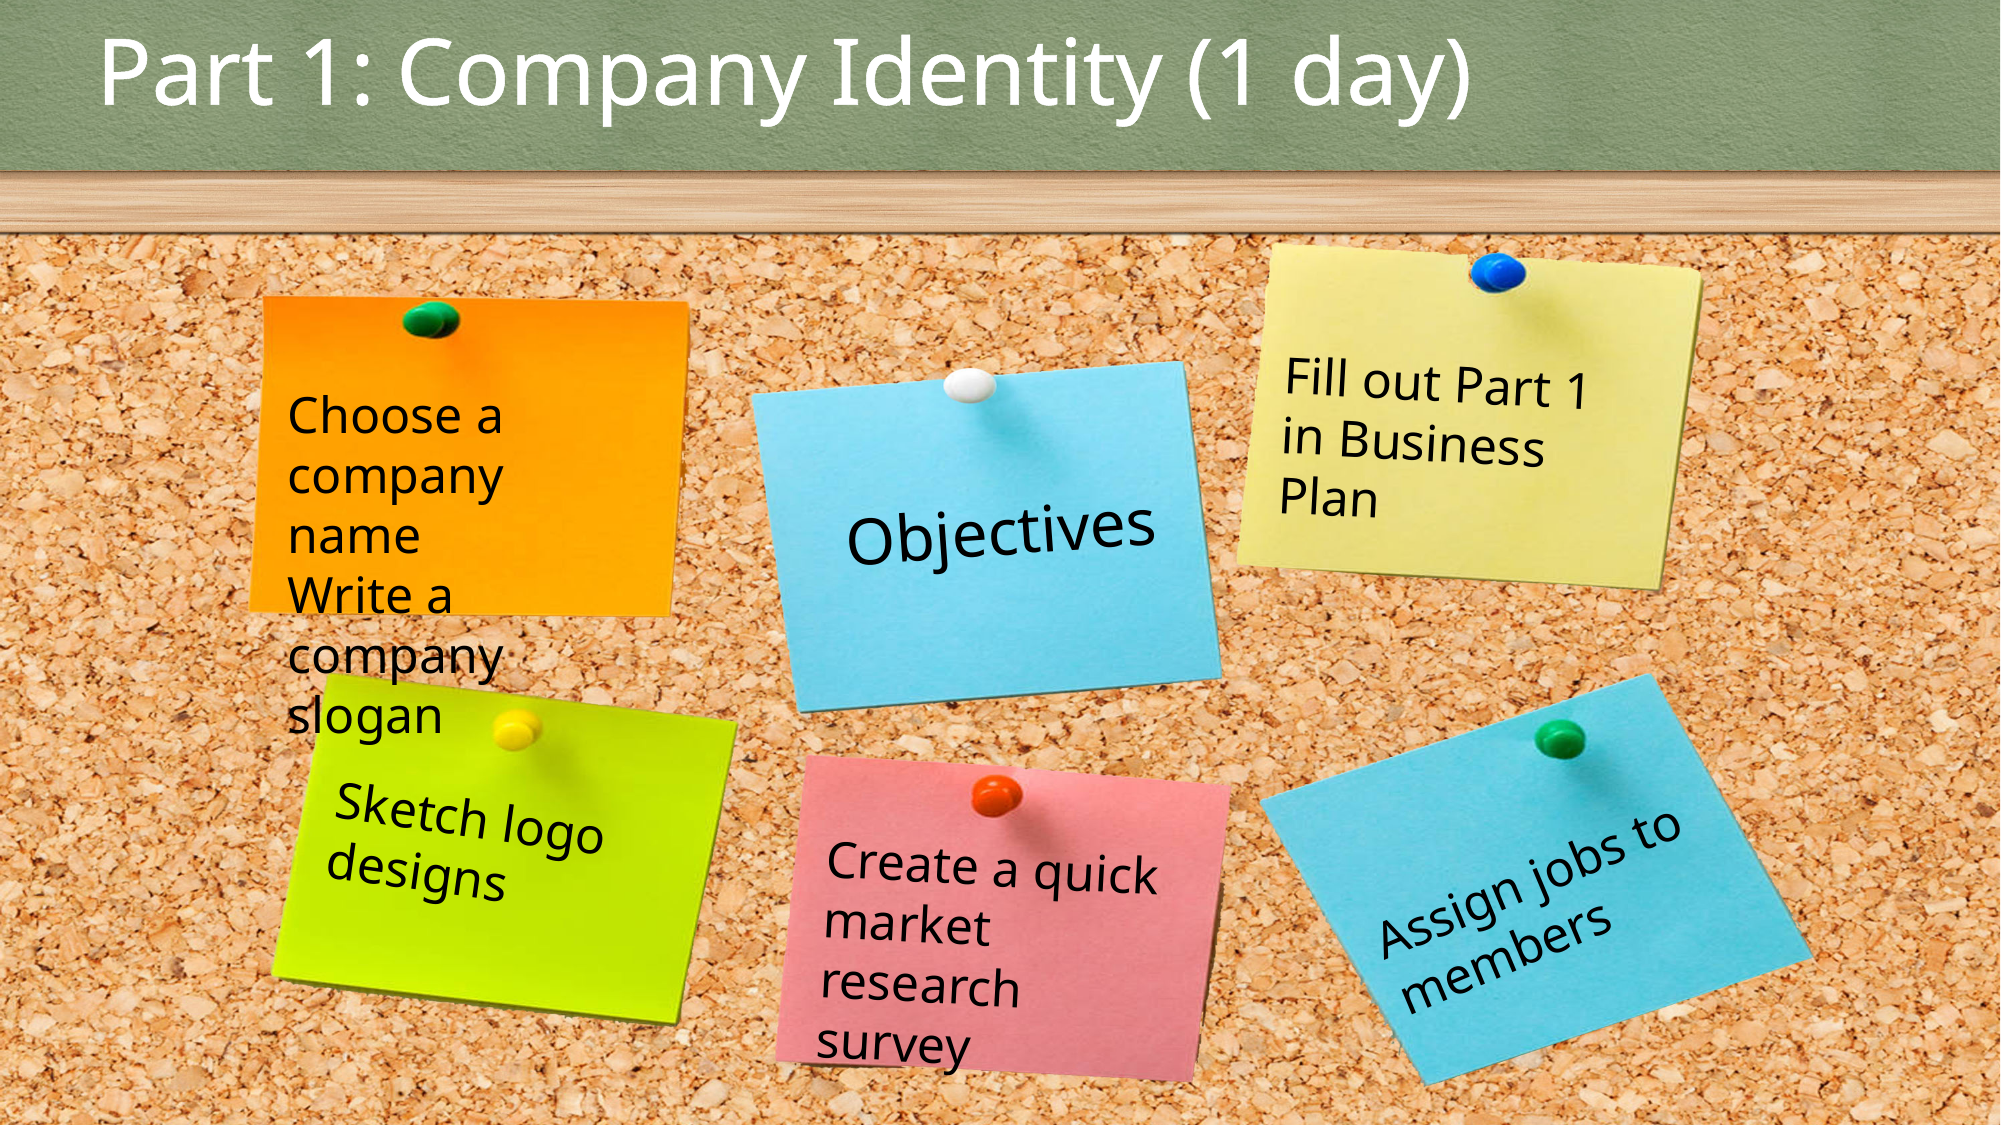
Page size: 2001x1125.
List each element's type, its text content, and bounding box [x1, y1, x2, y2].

text_box Create a quick market research survey [800, 819, 1206, 1095]
text_box Fill out Part 1 in Business Plan [1261, 335, 1665, 551]
picture [0, 0, 2001, 1125]
text_box Assign jobs to members [1348, 761, 1763, 1038]
text_box Objectives [828, 479, 1184, 650]
title Part 1: Company Identity (1 day) [81, 0, 1807, 184]
text_box Choose a company name Write a company slogan [273, 376, 666, 751]
text_box Sketch logo designs [308, 758, 716, 948]
